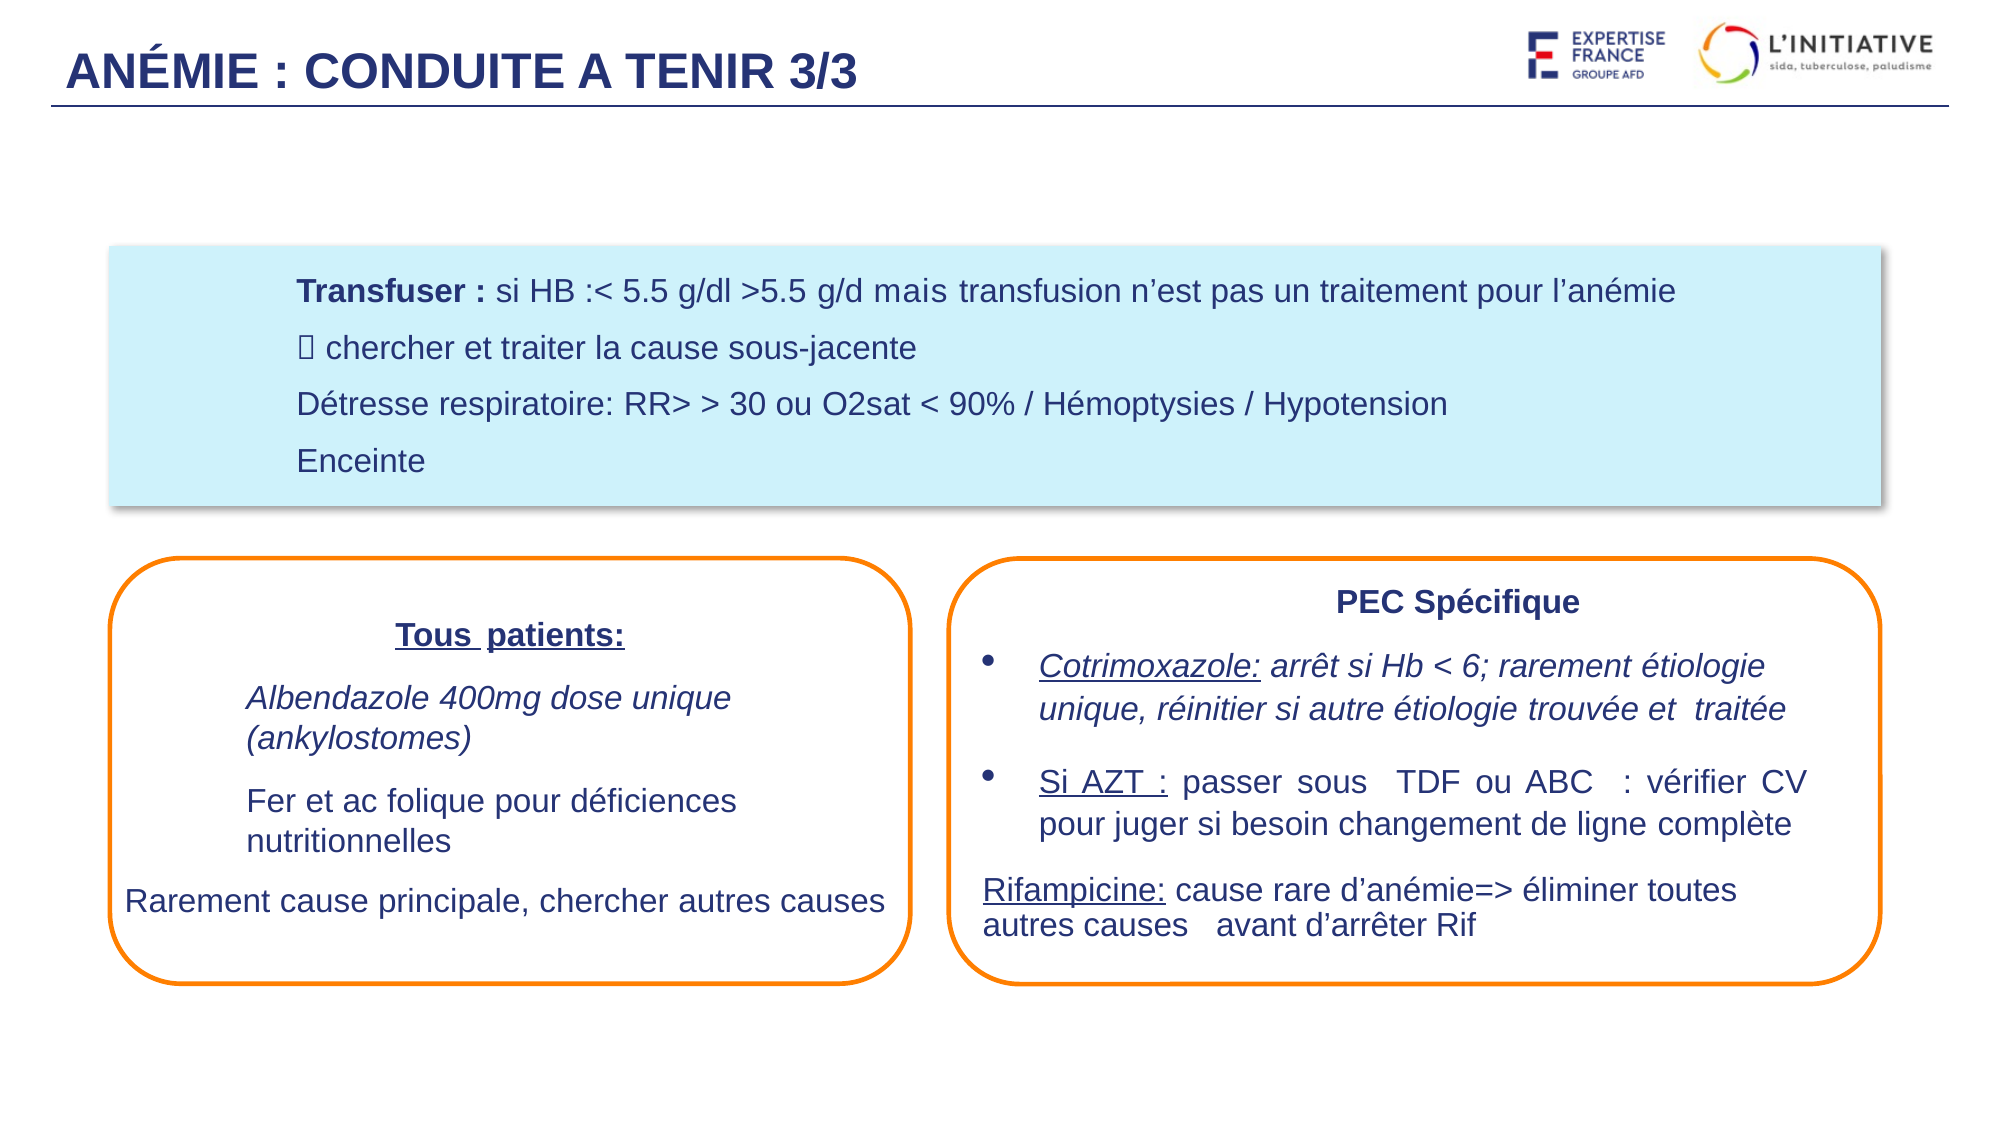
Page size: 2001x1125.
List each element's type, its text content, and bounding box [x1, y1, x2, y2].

picture [1514, 0, 1956, 106]
title Anémie : Conduite A tenir 3/3 [50, 16, 1950, 107]
text_box [947, 557, 1882, 986]
text_box [108, 557, 912, 985]
list PEC Spécifique Cotrimoxazole: arrêt si Hb < 6; rarement étiologie unique, réinitier si autre étiologie trouvée et traitée Si AZT : passer sous TDF ou ABC : vérifier CV pour juger si besoin changement de ligne complète Rifampicine: cause rare d’anémie=> éliminer toutes autres causes avant d’arrêter Rif [967, 577, 1950, 1125]
text_box [109, 246, 1881, 506]
text_box Transfuser : si HB :< 5.5 g/dl >5.5 g/d mais transfusion n’est pas un traitement pour l’anémie  chercher et traiter la cause sous-jacente Détresse respiratoire: RR> > 30 ou O2sat < 90% / Hémoptysies / Hypotension Enceinte [281, 261, 1719, 487]
